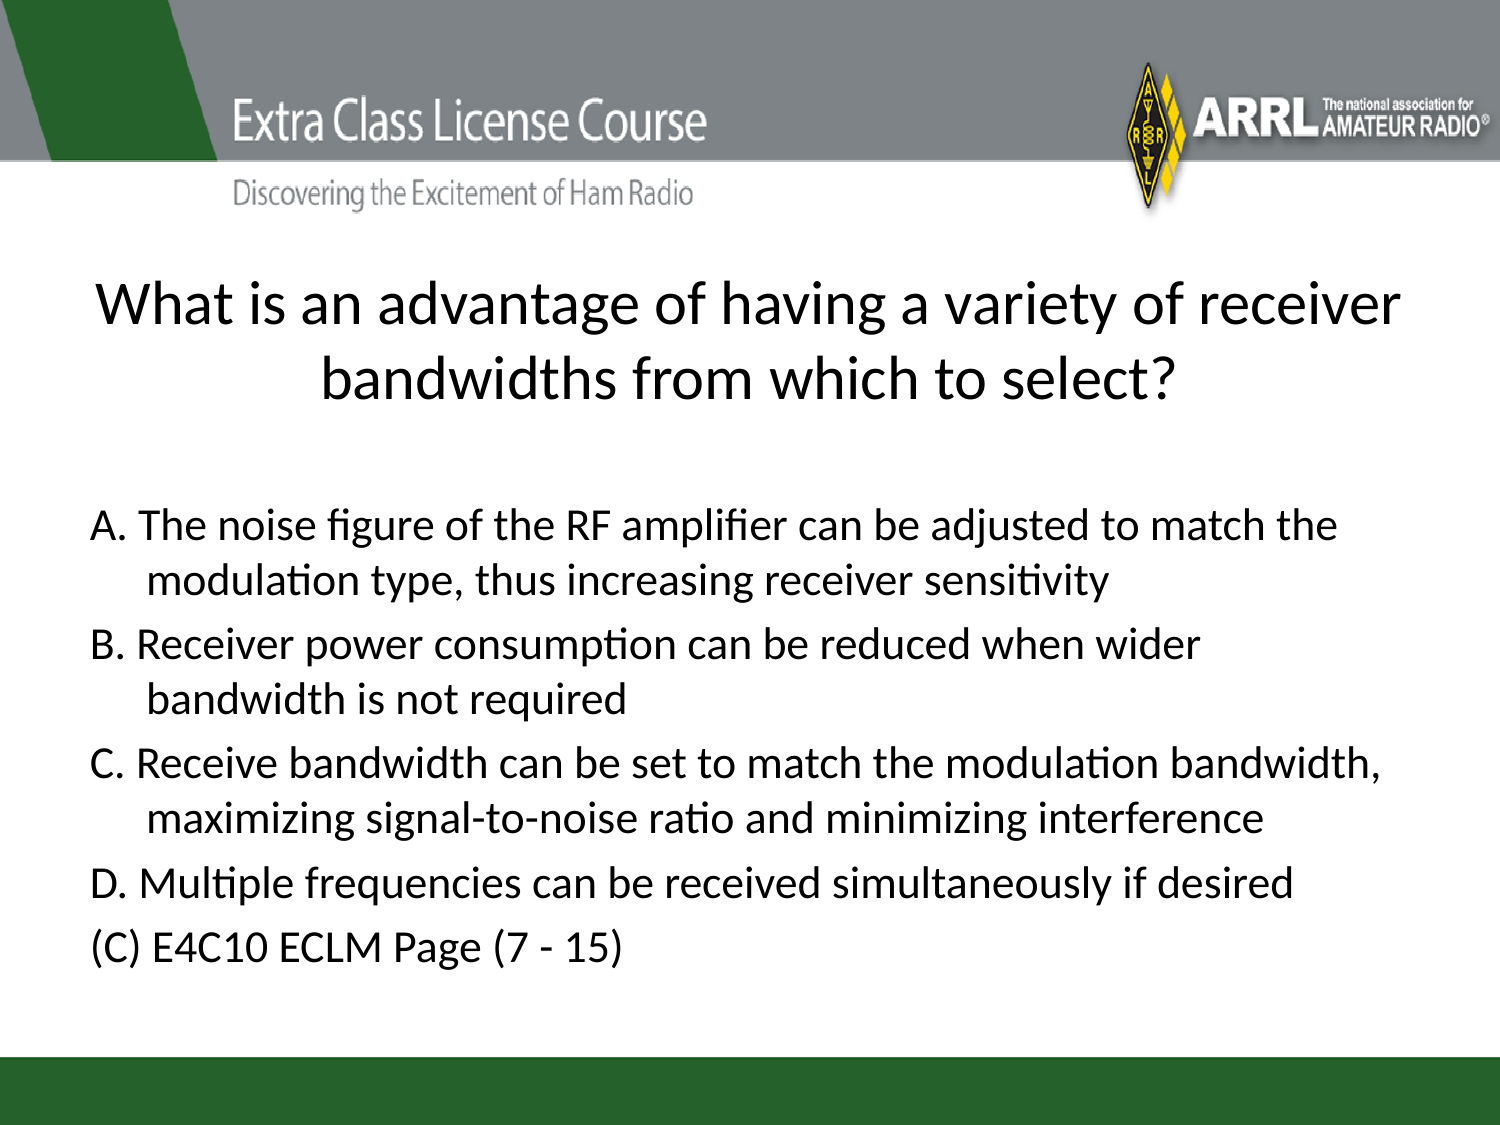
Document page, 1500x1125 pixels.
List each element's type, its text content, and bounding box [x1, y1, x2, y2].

list A. The noise figure of the RF amplifier can be adjusted to match the modulation type, thus increasing receiver sensitivity B. Receiver power consumption can be reduced when wider bandwidth is not required C. Receive bandwidth can be set to match the modulation bandwidth, maximizing signal-to-noise ratio and minimizing interference D. Multiple frequencies can be received simultaneously if desired (C) E4C10 ECLM Page (7 - 15) [75, 487, 1425, 1005]
title What is an advantage of having a variety of receiver bandwidths from which to select? [75, 254, 1425, 435]
picture [0, 0, 1500, 1125]
